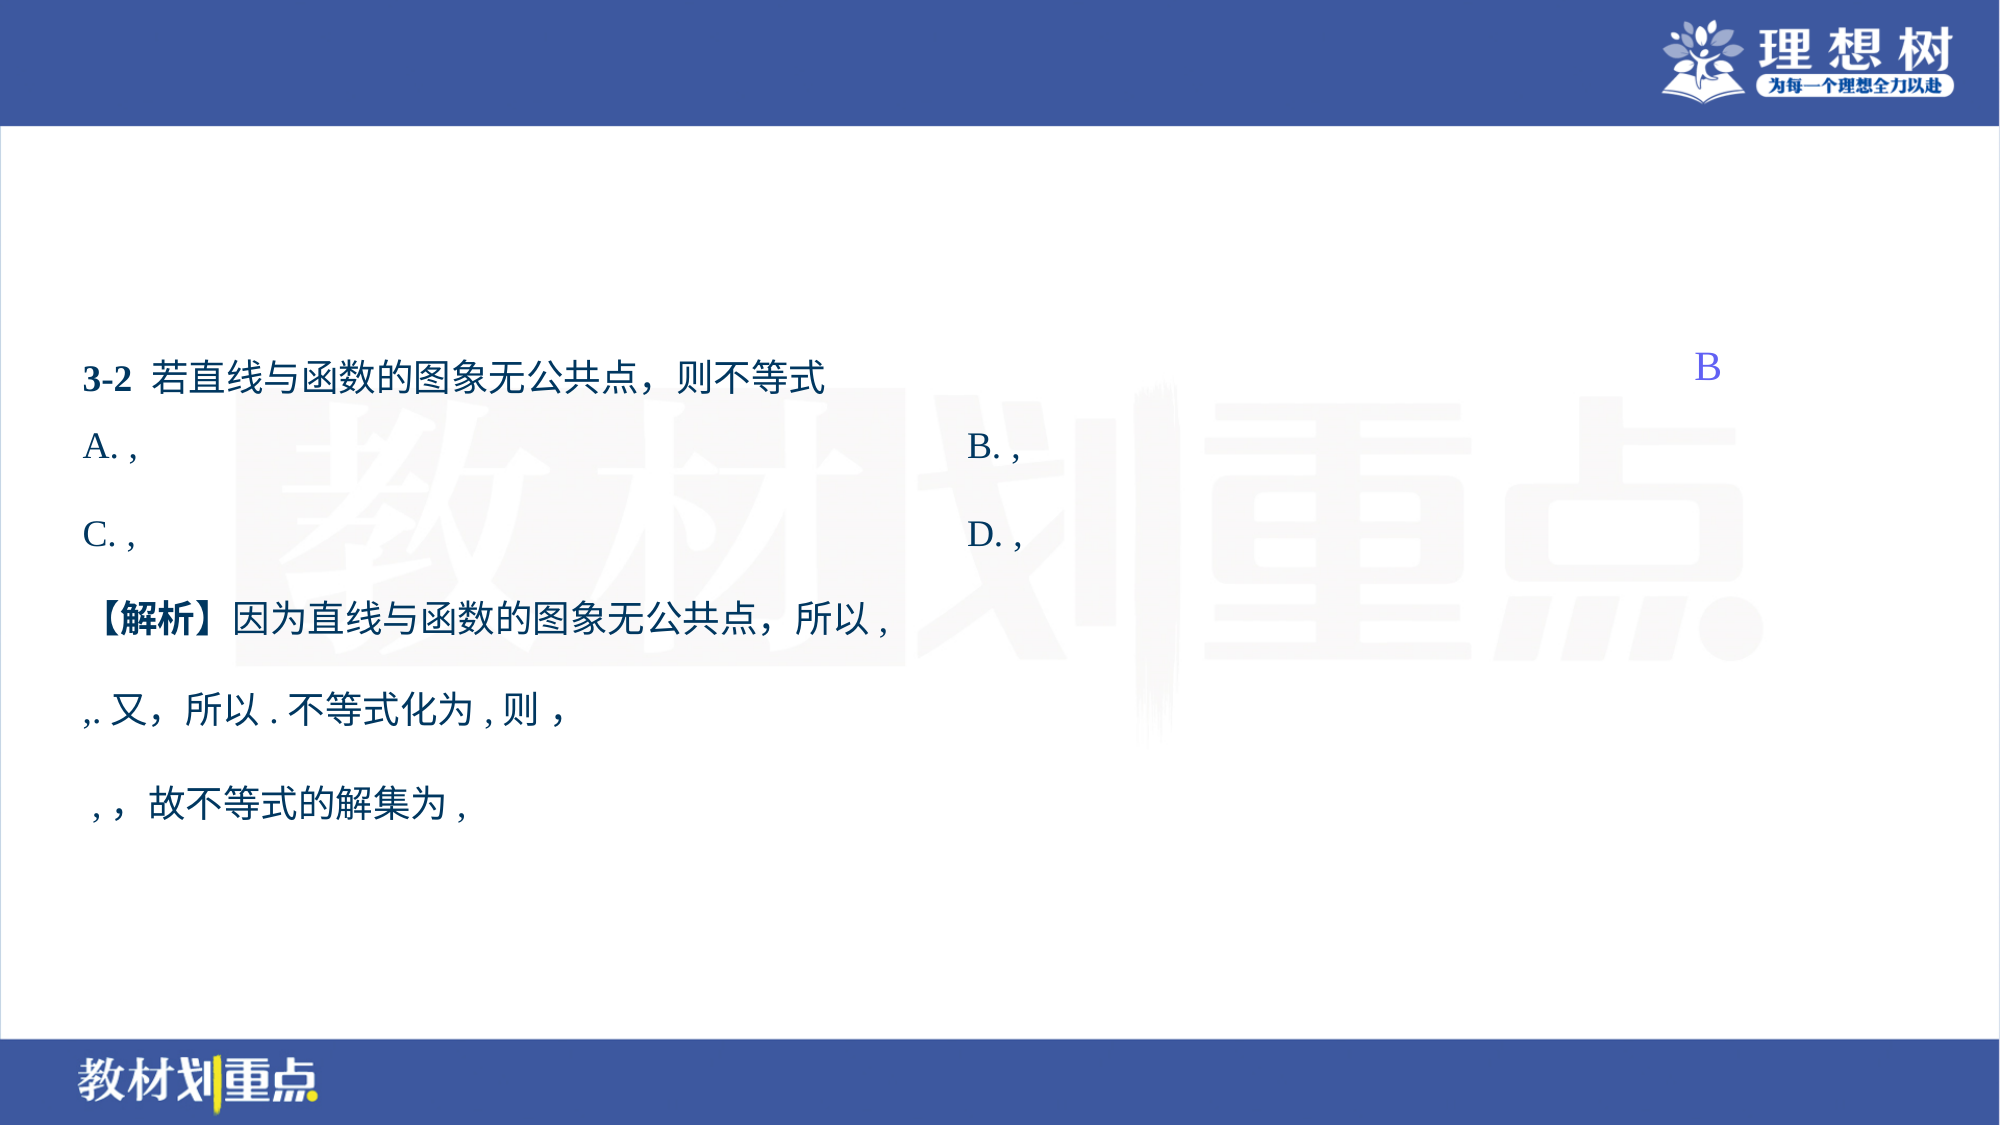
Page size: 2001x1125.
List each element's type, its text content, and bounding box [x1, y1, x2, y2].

picture [0, 0, 2000, 1125]
text_box B [1679, 336, 1738, 387]
